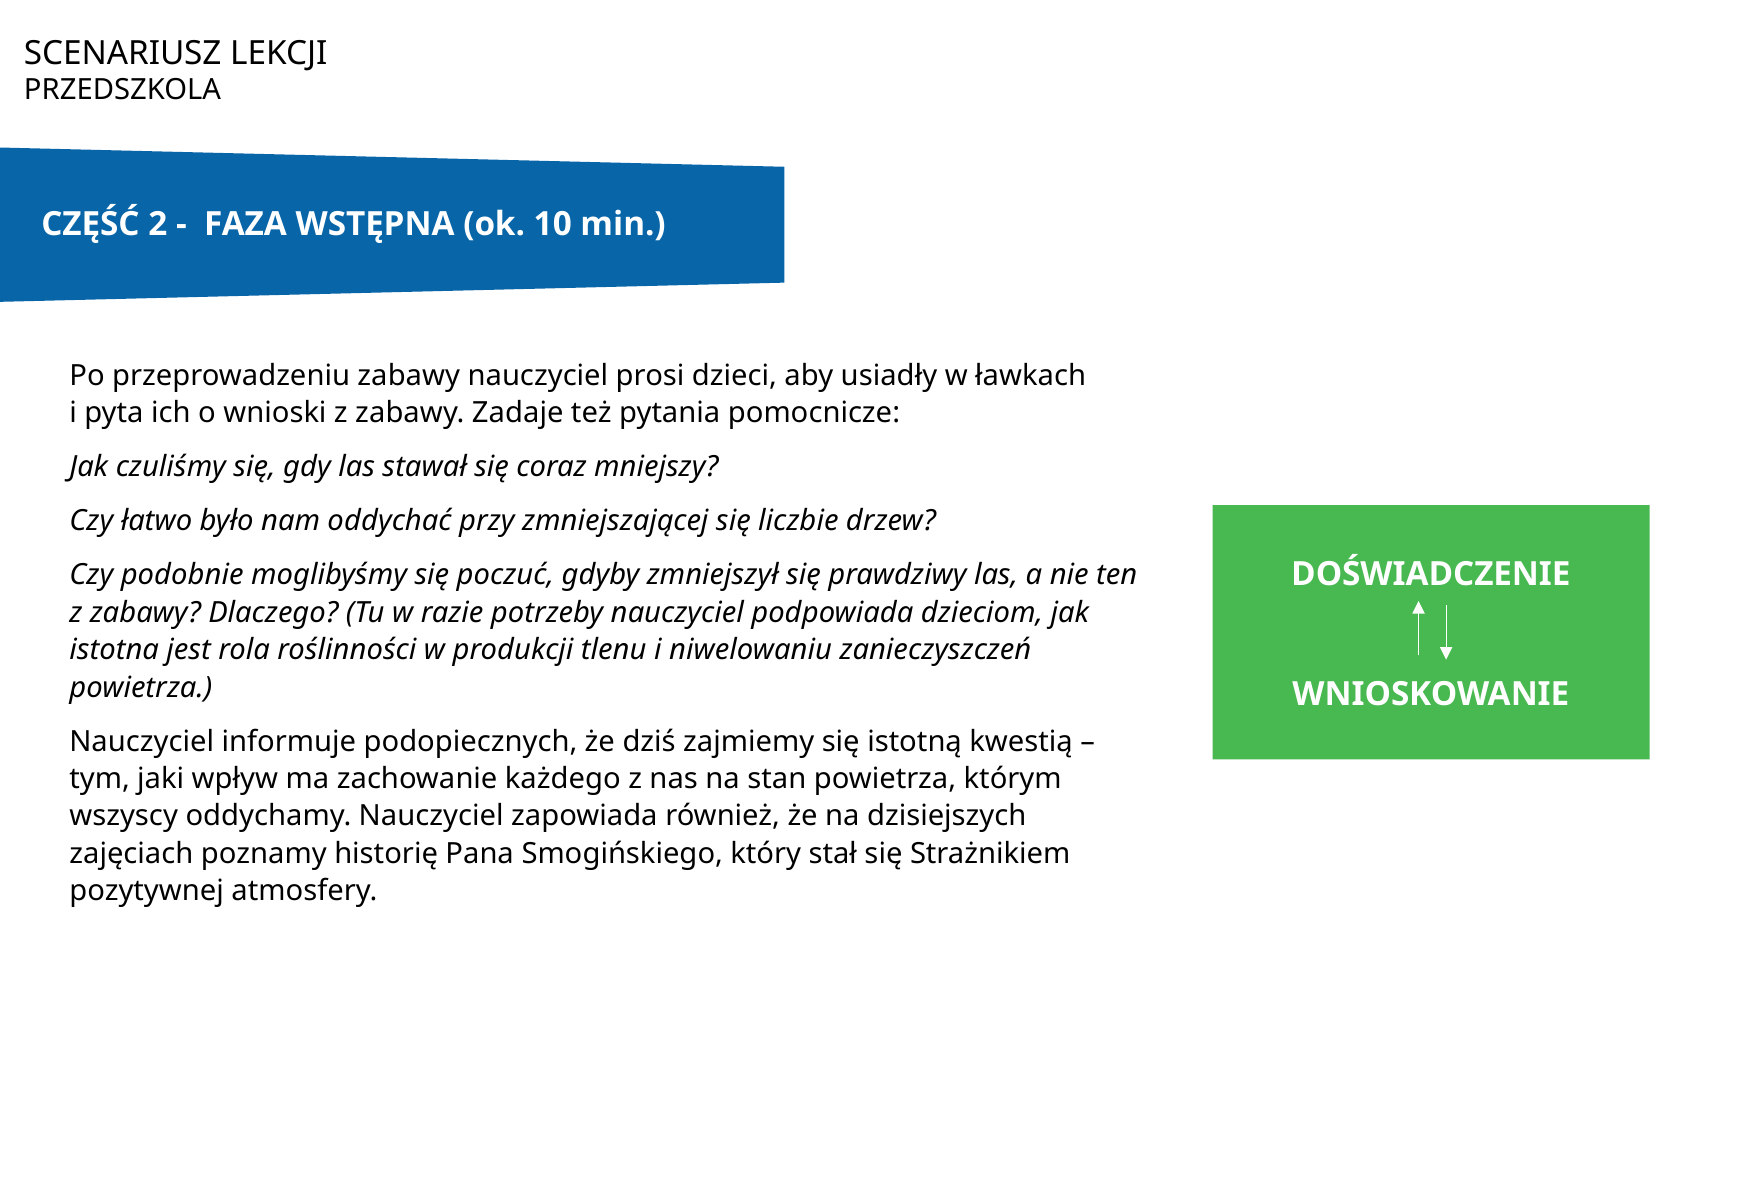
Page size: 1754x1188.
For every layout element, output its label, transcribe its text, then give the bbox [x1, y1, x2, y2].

text_box DOŚWIADCZENIE WNIOSKOWANIE [1212, 505, 1650, 760]
text_box [0, 146, 786, 303]
text_box SCENARIUSZ LEKCJI PRZEDSZKOLA [9, 23, 566, 114]
text_box CZĘŚĆ 2 - FAZA WSTĘPNA (ok. 10 min.) [26, 194, 1186, 290]
text_box Po przeprowadzeniu zabawy nauczyciel prosi dzieci, aby usiadły w ławkach i pyta ich o wnioski z zabawy. Zadaje też pytania pomocnicze: Jak czuliśmy się, gdy las stawał się coraz mniejszy? Czy łatwo było nam oddychać przy zmniejszającej się liczbie drzew? Czy podobnie moglibyśmy się poczuć, gdyby zmniejszył się prawdziwy las, a nie ten z zabawy? Dlaczego? (Tu w razie potrzeby nauczyciel podpowiada dzieciom, jak istotna jest rola roślinności w produkcji tlenu i niwelowaniu zanieczyszczeń powietrza.) Nauczyciel informuje podopiecznych, że dziś zajmiemy się istotną kwestią – tym, jaki wpływ ma zachowanie każdego z nas na stan powietrza, którym wszyscy oddychamy. Nauczyciel zapowiada również, że na dzisiejszych zajęciach poznamy historię Pana Smogińskiego, który stał się Strażnikiem pozytywnej atmosfery. [54, 346, 1158, 914]
